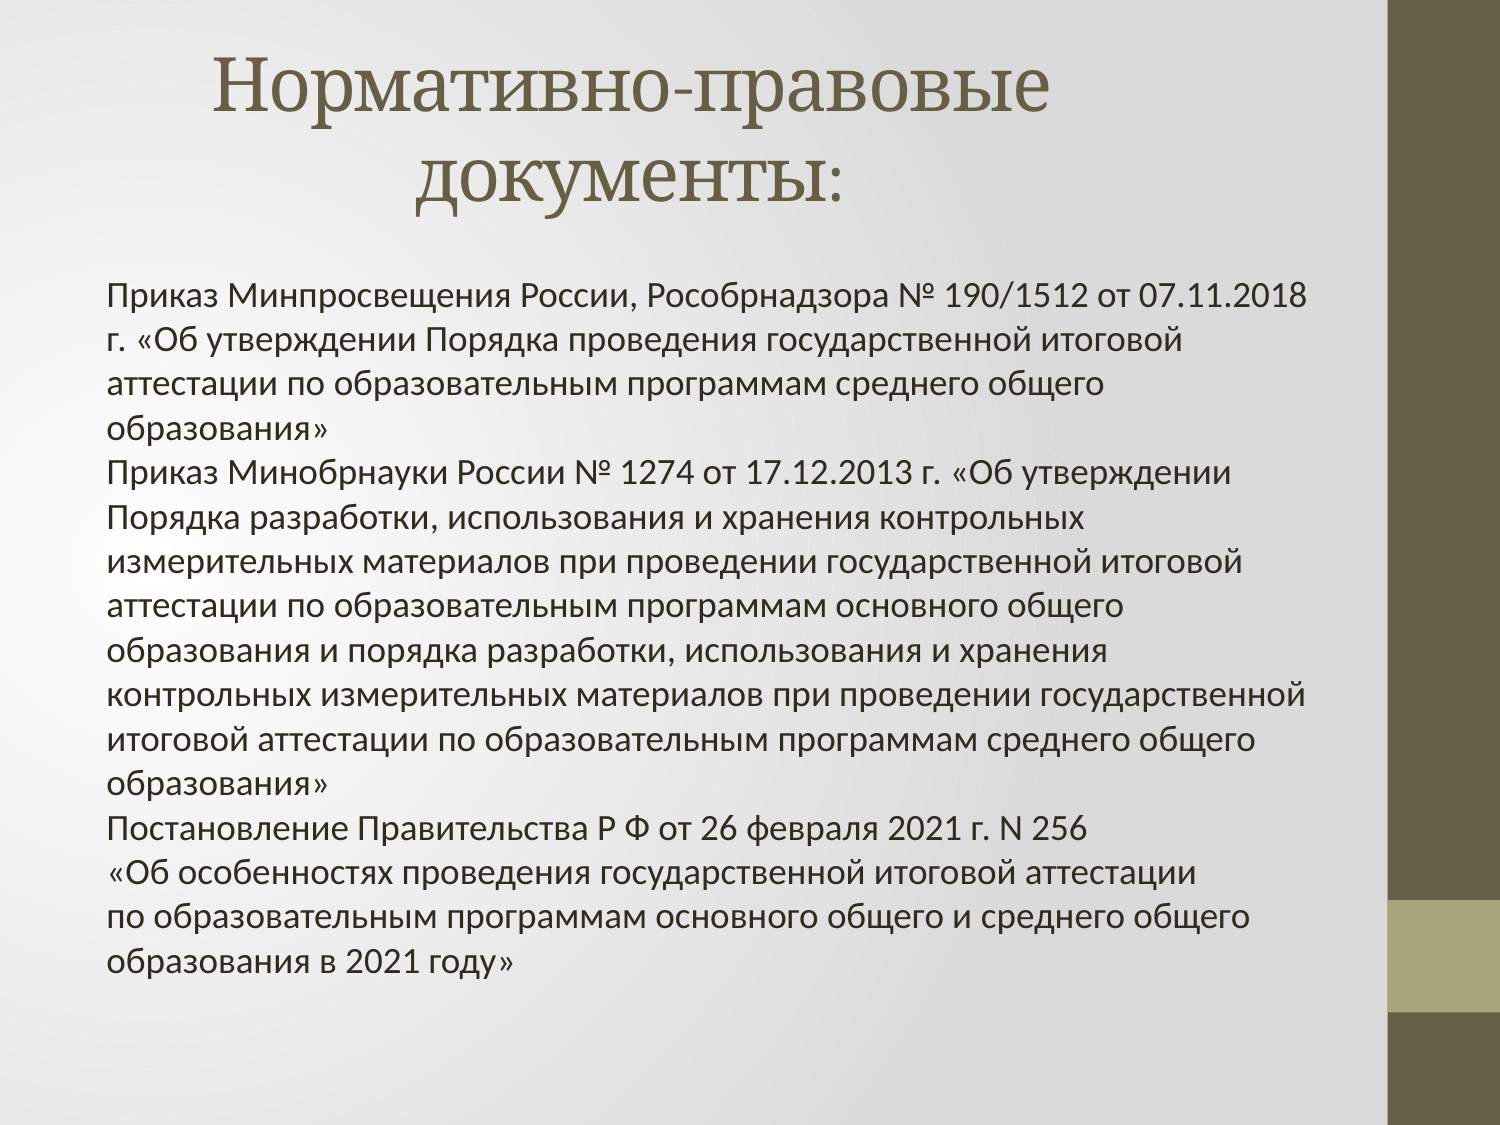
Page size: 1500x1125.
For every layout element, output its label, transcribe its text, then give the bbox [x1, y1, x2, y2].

list Приказ Минпросвещения России, Рособрнадзора № 190/1512 от 07.11.2018 г. «Об утверждении Порядка проведения государственной итоговой аттестации по образовательным программам среднего общего образования» Приказ Минобрнауки России № 1274 от 17.12.2013 г. «Об утверждении Порядка разработки, использования и хранения контрольных измерительных материалов при проведении государственной итоговой аттестации по образовательным программам основного общего образования и порядка разработки, использования и хранения контрольных измерительных материалов при проведении государственной итоговой аттестации по образовательным программам среднего общего образования» Постановление Правительства Р Ф от 26 февраля 2021 г. N 256 «Об особенностях проведения государственной итоговой аттестации по образовательным программам основного общего и среднего общего образования в 2021 году» [75, 262, 1325, 1050]
title Нормативно-правовые документы: [75, 45, 1188, 209]
